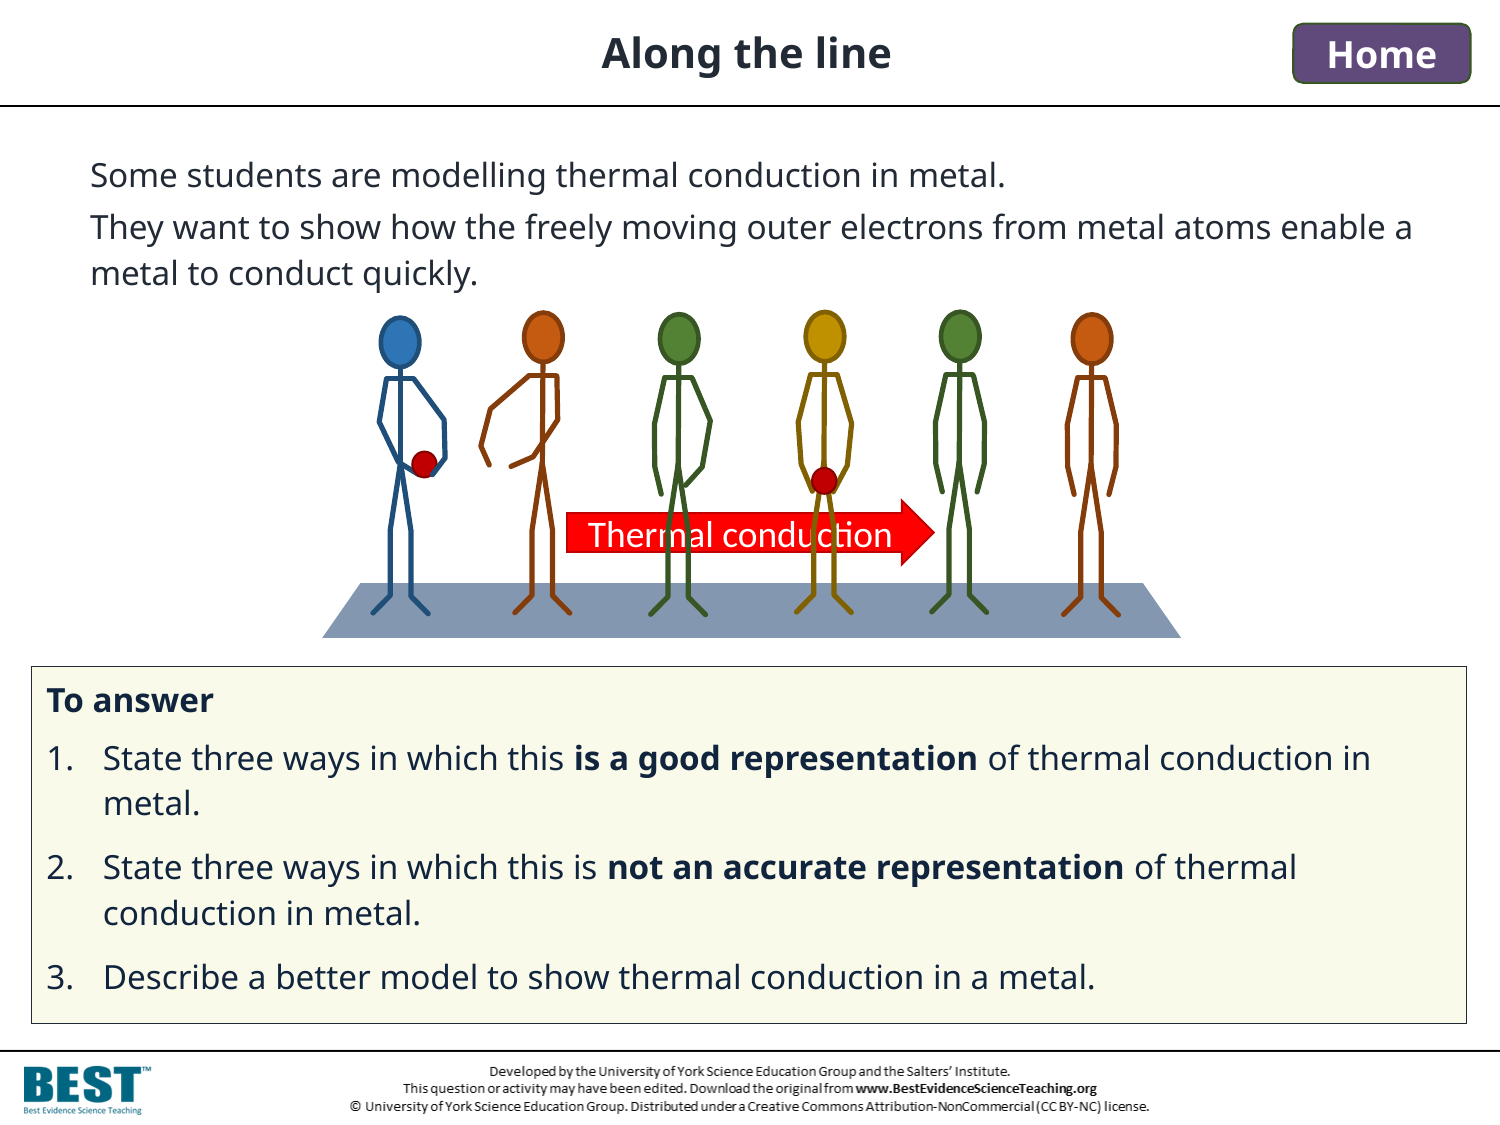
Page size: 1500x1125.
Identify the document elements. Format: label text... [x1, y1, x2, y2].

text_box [322, 311, 1182, 638]
text_box Along the line [23, 4, 1471, 99]
text_box Home [1292, 22, 1472, 84]
picture [0, 105, 1500, 1125]
